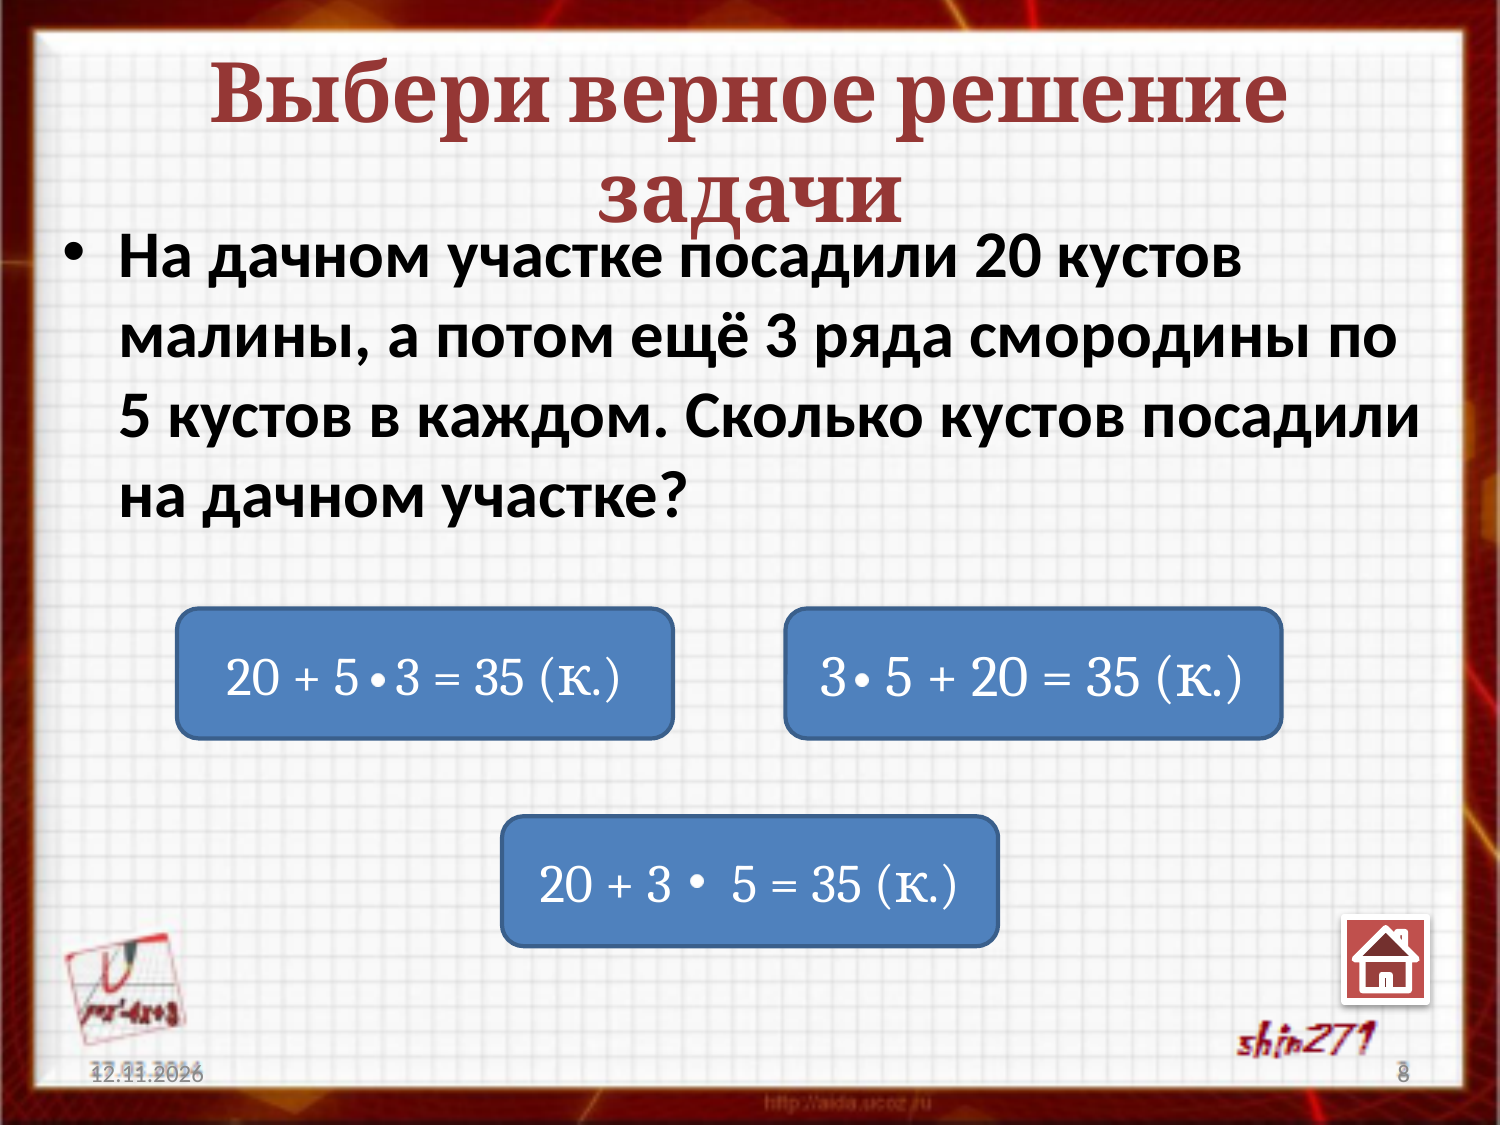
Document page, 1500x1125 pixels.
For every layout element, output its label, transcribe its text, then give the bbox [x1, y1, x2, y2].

list На дачном участке посадили 20 кустов малины, а потом ещё 3 ряда смородины по 5 кустов в каждом. Сколько кустов посадили на дачном участке? [47, 203, 1453, 480]
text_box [501, 815, 999, 947]
picture [0, 0, 1500, 1125]
text_box 3 5 + 20 = 35 (к.) [783, 606, 1284, 741]
slide_number 8 [1074, 1042, 1425, 1103]
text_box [176, 608, 674, 739]
text_box [1341, 914, 1430, 1005]
title Выбери верное решение задачи [75, 45, 1425, 203]
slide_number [75, 1042, 425, 1103]
